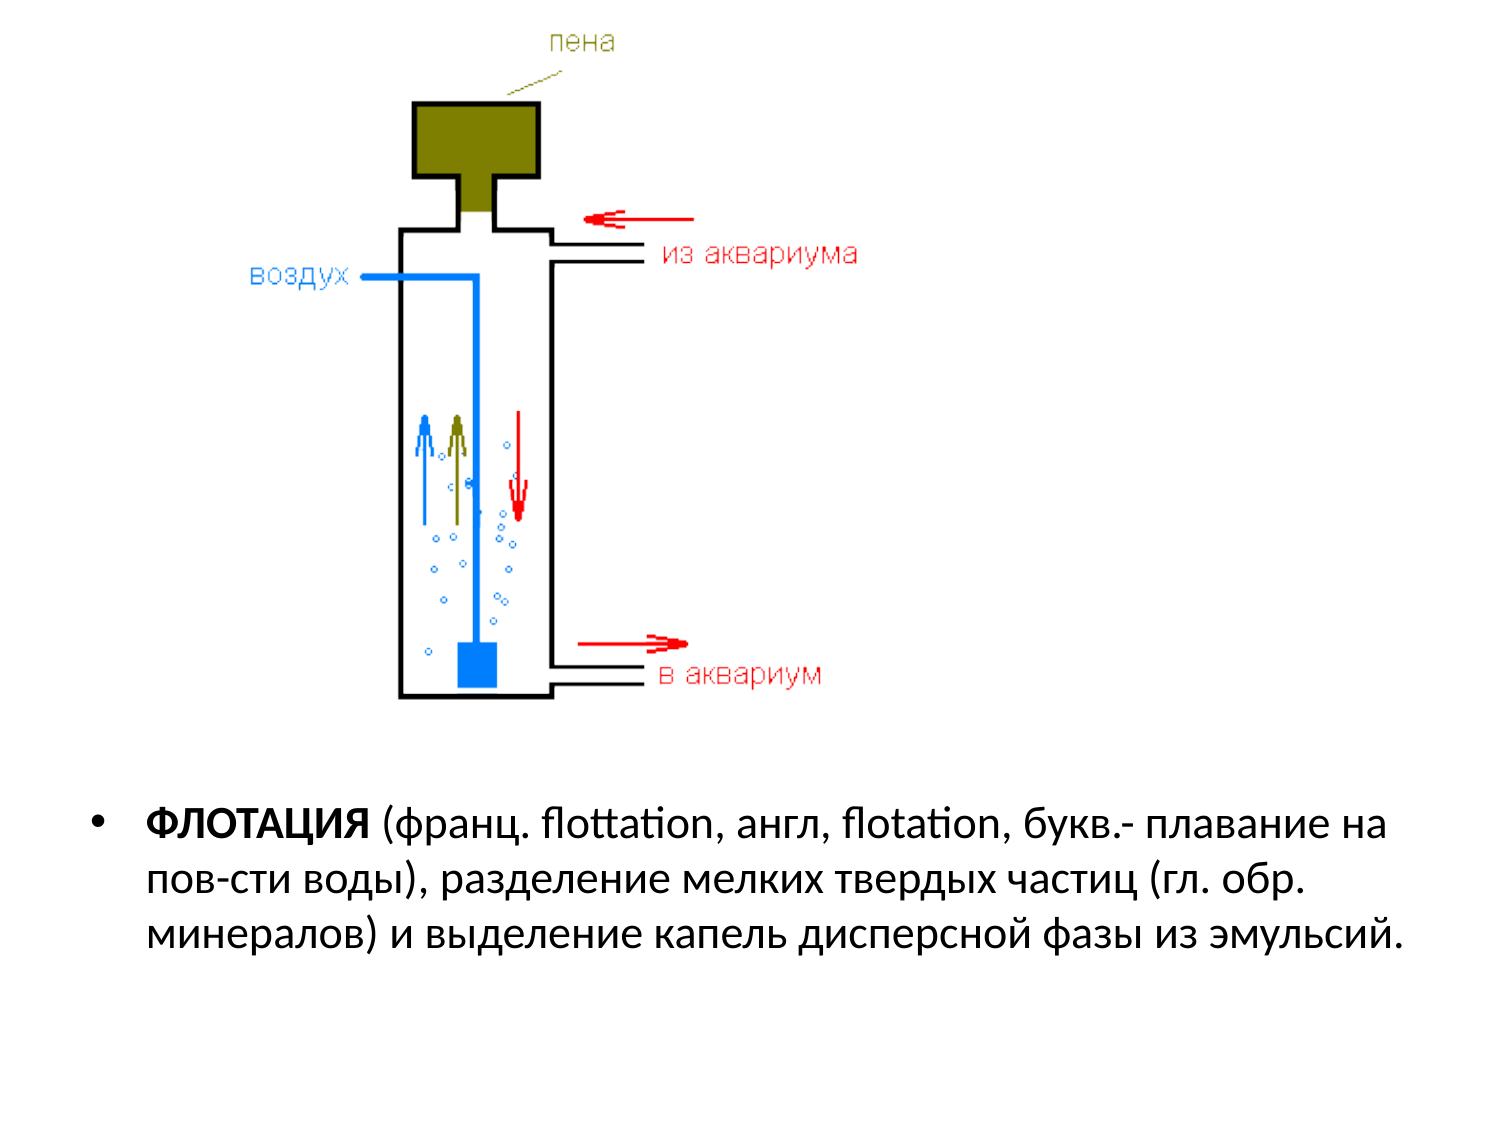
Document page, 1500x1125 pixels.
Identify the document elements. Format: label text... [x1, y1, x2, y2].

list ФЛОТАЦИЯ (франц. flottation, англ, flotation, букв.- плавание на пов-сти воды), разделение мелких твердых частиц (гл. обр. минералов) и выделение капель дисперсной фазы из эмульсий. [75, 785, 1425, 1005]
picture [234, 23, 903, 738]
